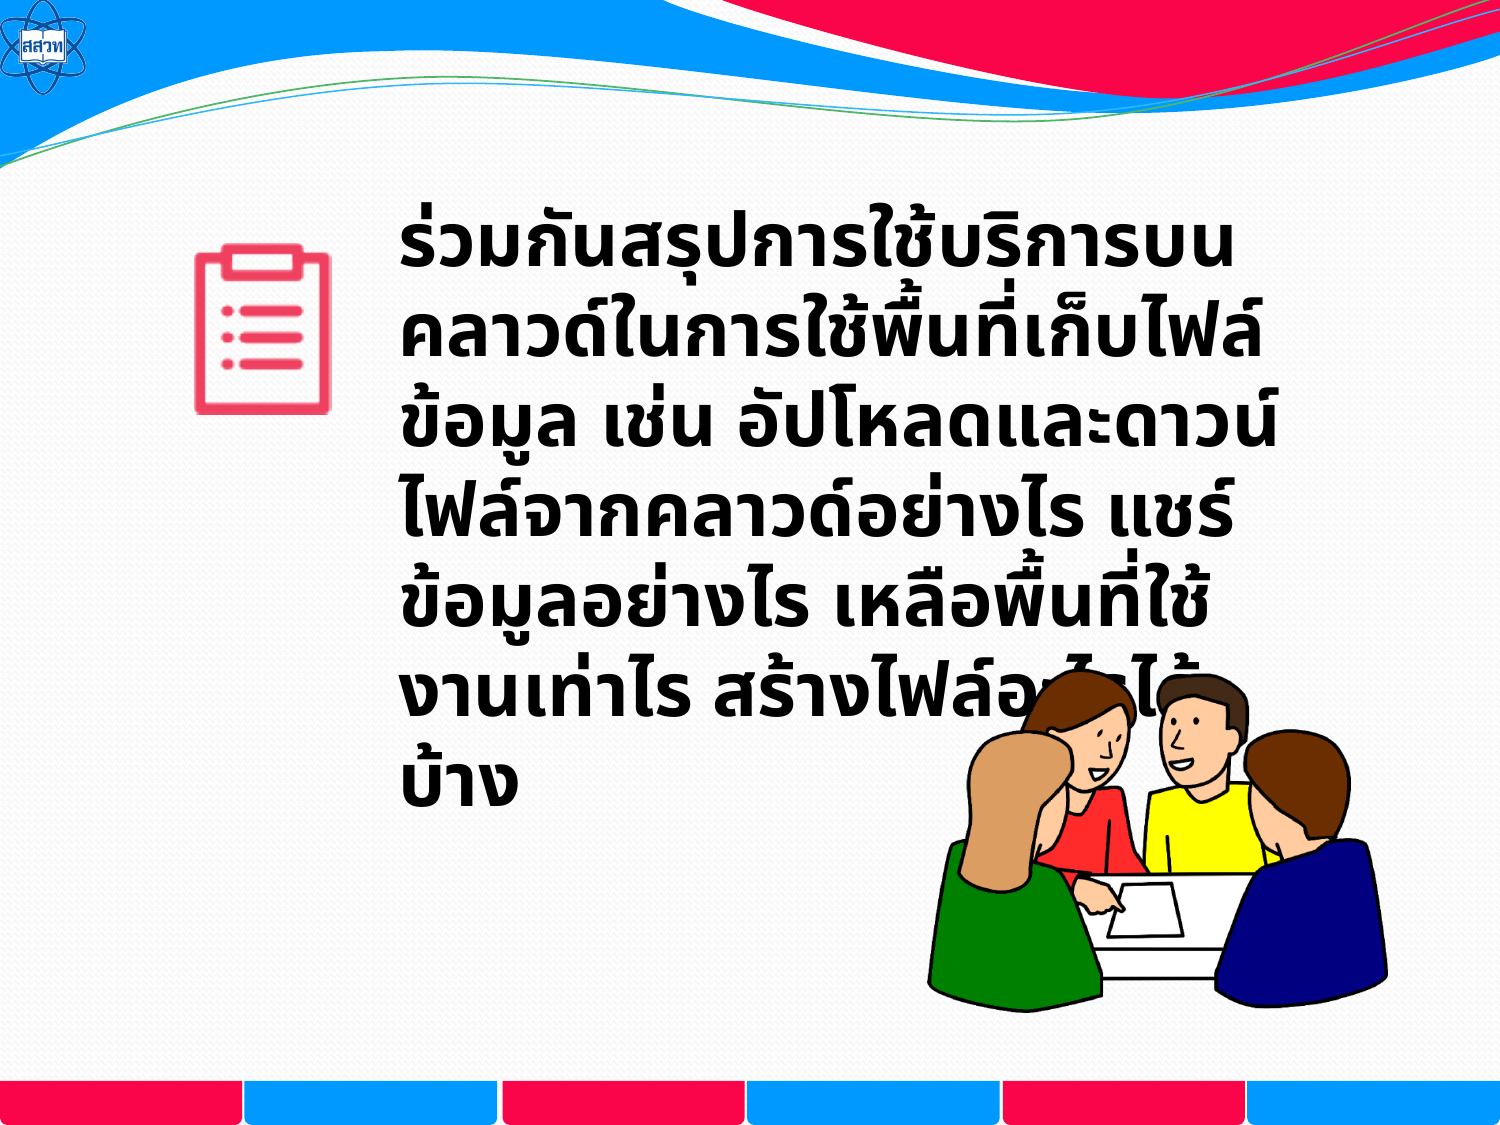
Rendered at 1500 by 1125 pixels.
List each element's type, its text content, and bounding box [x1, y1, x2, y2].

text_box 3 [920, 670, 926, 830]
text_box ร่วมกันสรุปการใช้บริการบนคลาวด์ในการใช้พื้นที่เก็บไฟล์ข้อมูล เช่น อัปโหลดและดาวน์ไฟล์จากคลาวด์อย่างไร แชร์ข้อมูลอย่างไร เหลือพื้นที่ใช้งานเท่าไร สร้างไฟล์อะไรได้บ้าง [383, 184, 1341, 830]
picture [926, 668, 1388, 1013]
picture [0, 0, 86, 95]
picture [194, 243, 332, 415]
